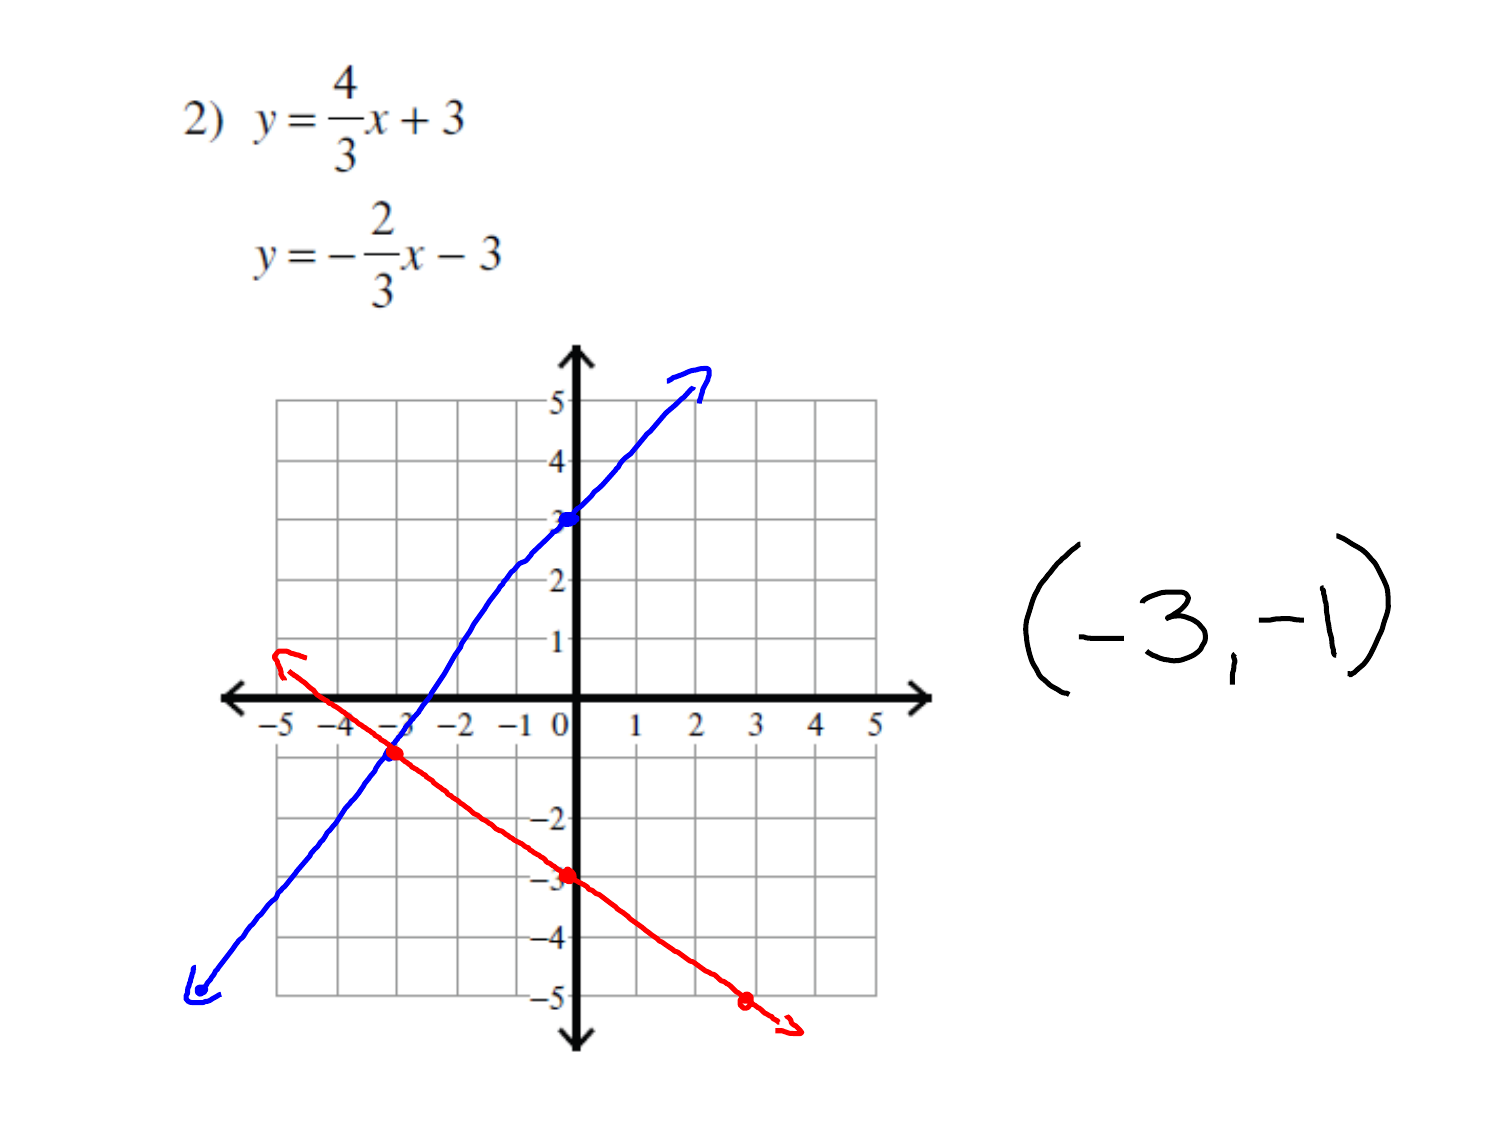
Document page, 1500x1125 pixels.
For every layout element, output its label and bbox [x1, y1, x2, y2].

picture [149, 49, 943, 1056]
text_box [1025, 535, 1389, 695]
